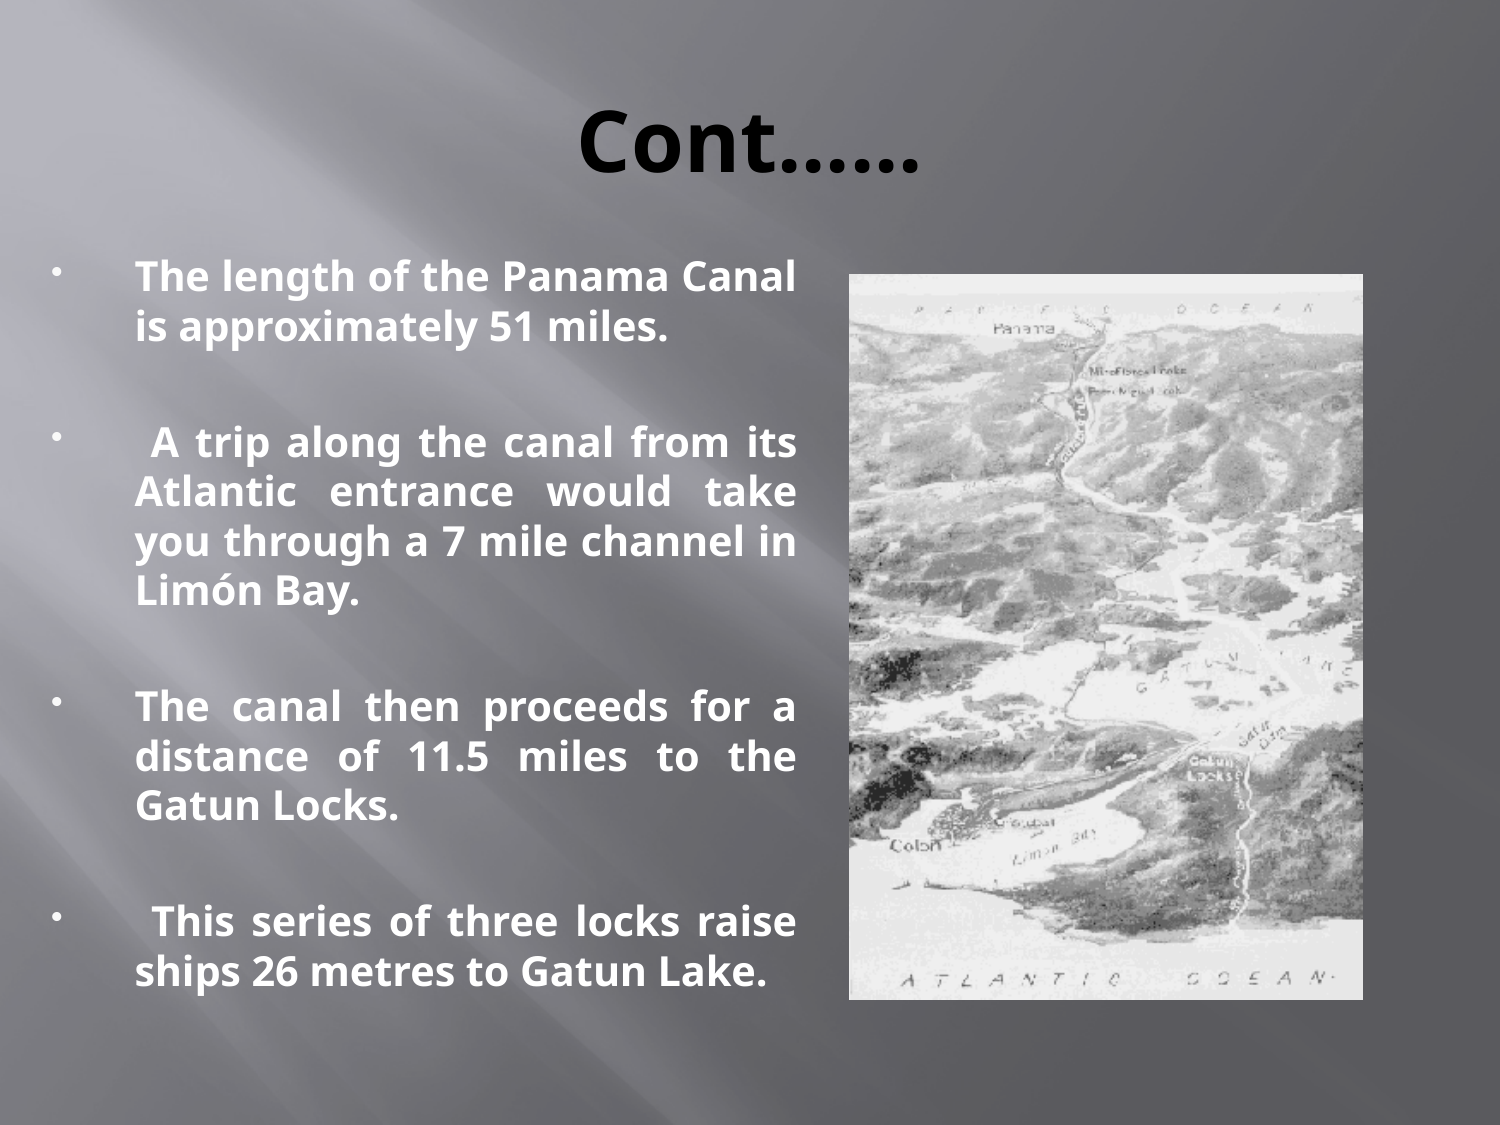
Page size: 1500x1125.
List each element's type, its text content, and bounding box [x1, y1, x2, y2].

picture [849, 274, 1363, 1001]
title Cont...... [75, 45, 1425, 233]
list The length of the Panama Canal is approximately 51 miles. A trip along the canal from its Atlantic entrance would take you through a 7 mile channel in Limón Bay. The canal then proceeds for a distance of 11.5 miles to the Gatun Locks. This series of three locks raise ships 26 metres to Gatun Lake. [37, 243, 813, 1088]
